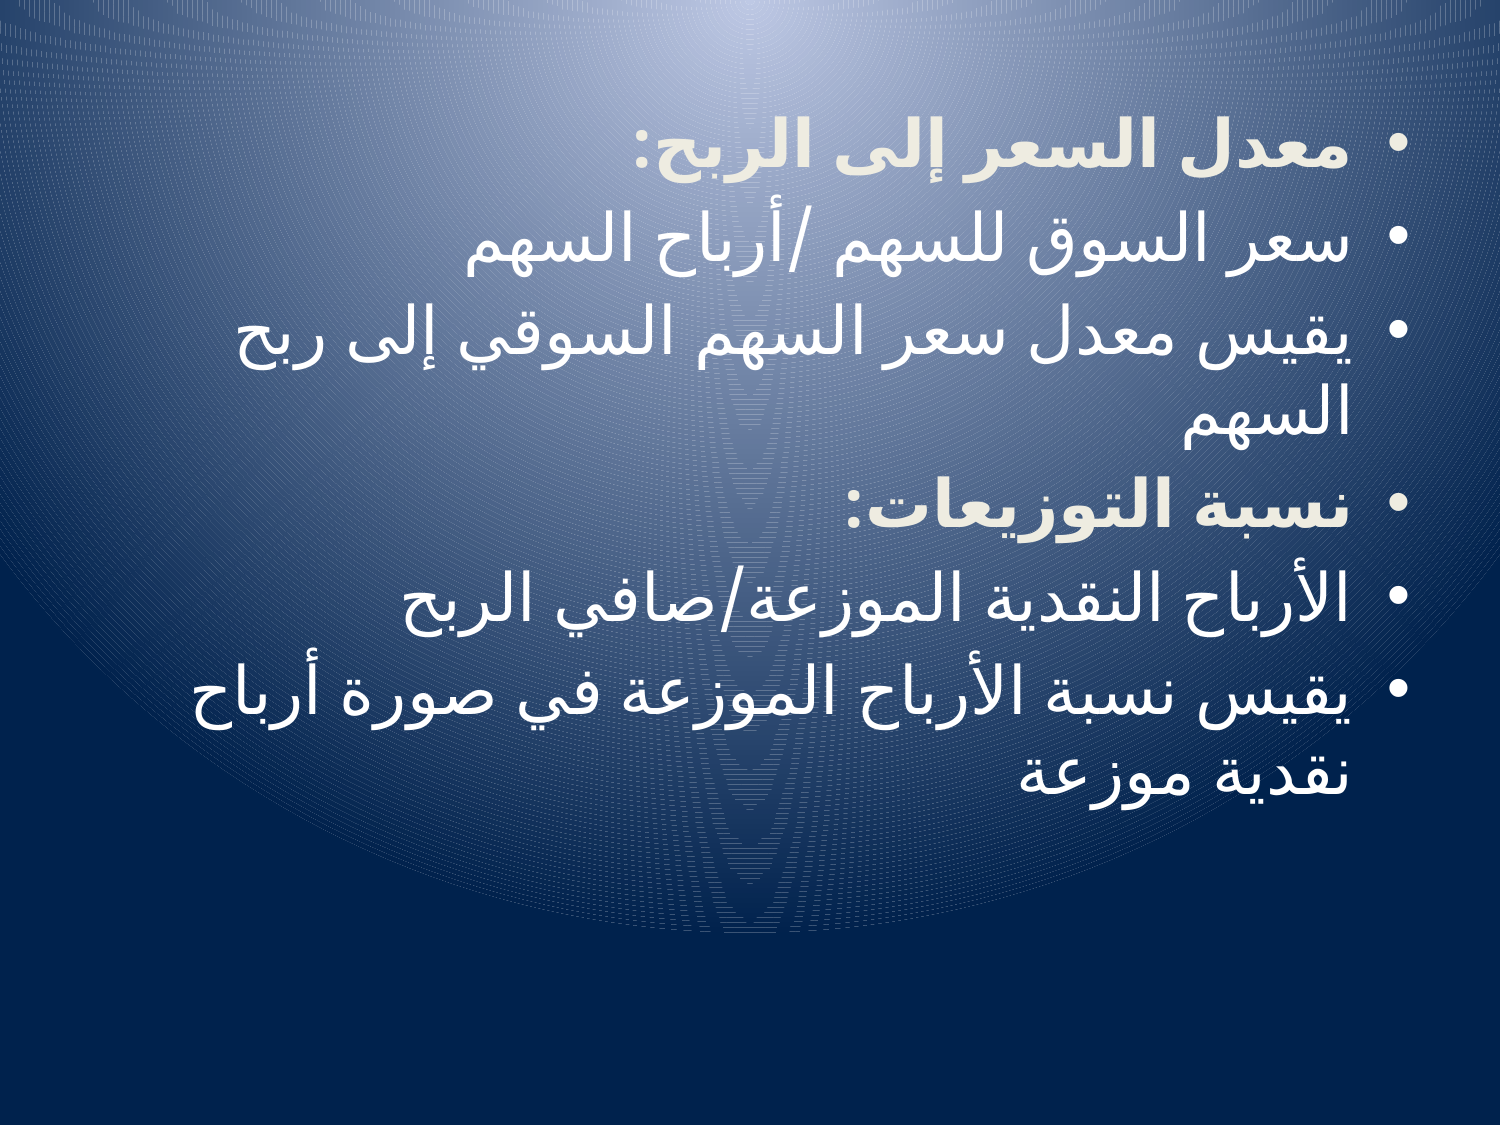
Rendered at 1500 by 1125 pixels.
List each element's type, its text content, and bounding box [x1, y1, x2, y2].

list معدل السعر إلى الربح: سعر السوق للسهم /أرباح السهم يقيس معدل سعر السهم السوقي إلى ربح السهم نسبة التوزيعات: الأرباح النقدية الموزعة/صافي الربح يقيس نسبة الأرباح الموزعة في صورة أرباح نقدية موزعة [75, 93, 1425, 1005]
